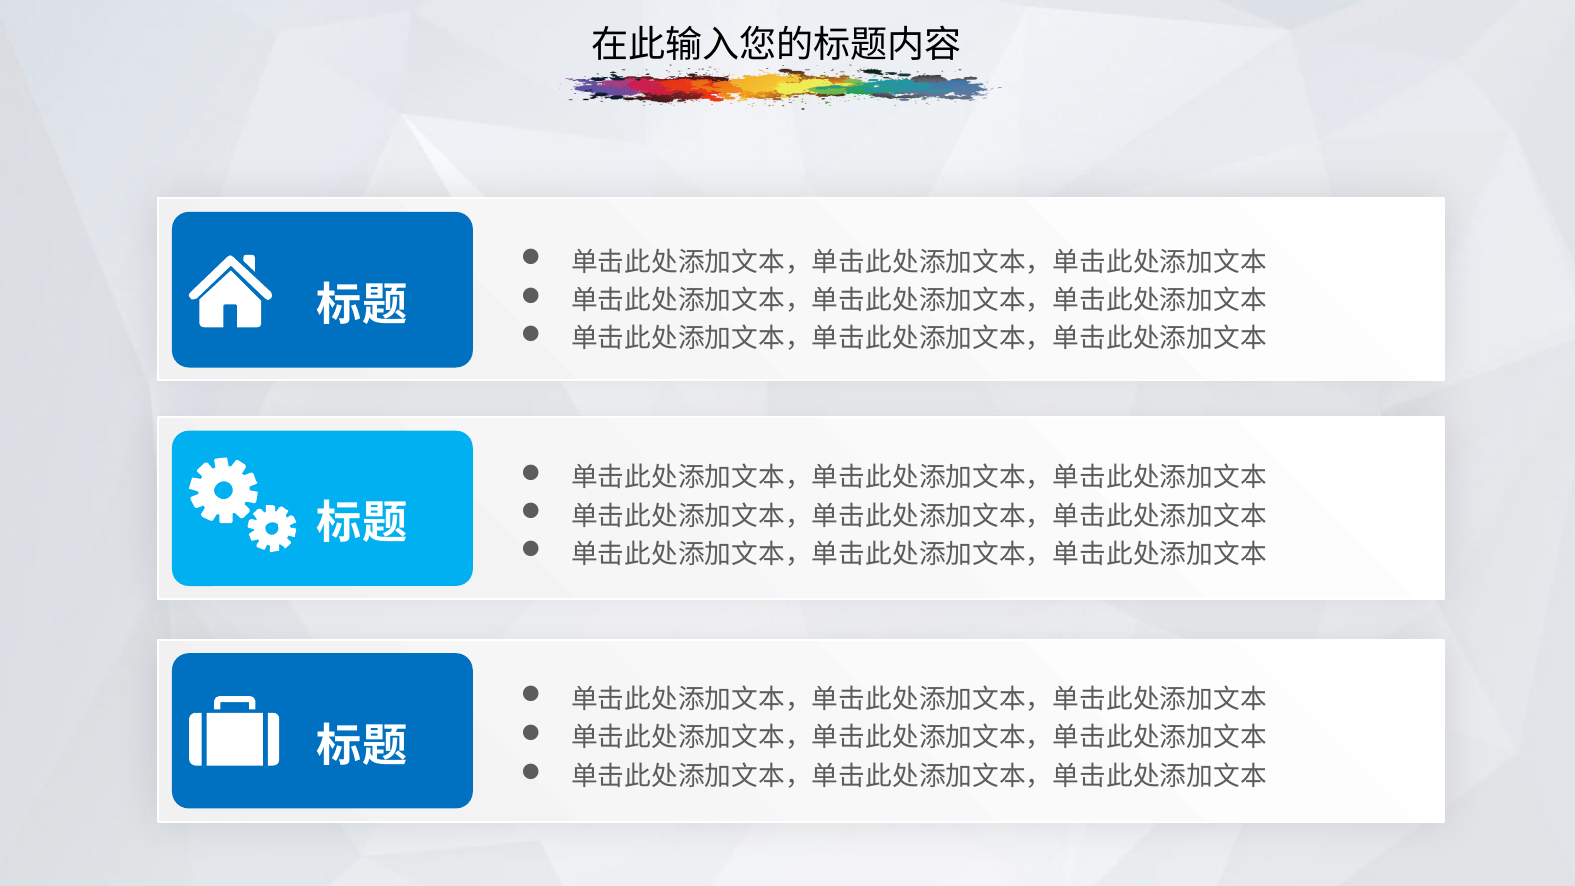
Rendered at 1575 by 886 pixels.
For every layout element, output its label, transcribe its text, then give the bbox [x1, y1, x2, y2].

text_box 在此输入您的标题内容 [580, 14, 988, 61]
text_box [157, 417, 1444, 600]
text_box [157, 639, 1444, 822]
text_box 单击此处添加文本，单击此处添加文本，单击此处添加文本 单击此处添加文本，单击此处添加文本，单击此处添加文本 单击此处添加文本，单击此处添加文本，单击此处添加文本 [504, 667, 1349, 799]
text_box 单击此处添加文本，单击此处添加文本，单击此处添加文本 单击此处添加文本，单击此处添加文本，单击此处添加文本 单击此处添加文本，单击此处添加文本，单击此处添加文本 [504, 229, 1349, 362]
text_box [157, 198, 1444, 381]
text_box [171, 430, 474, 587]
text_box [171, 652, 474, 809]
text_box 单击此处添加文本，单击此处添加文本，单击此处添加文本 单击此处添加文本，单击此处添加文本，单击此处添加文本 单击此处添加文本，单击此处添加文本，单击此处添加文本 [504, 445, 1349, 577]
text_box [171, 211, 474, 368]
picture [0, 0, 1575, 886]
